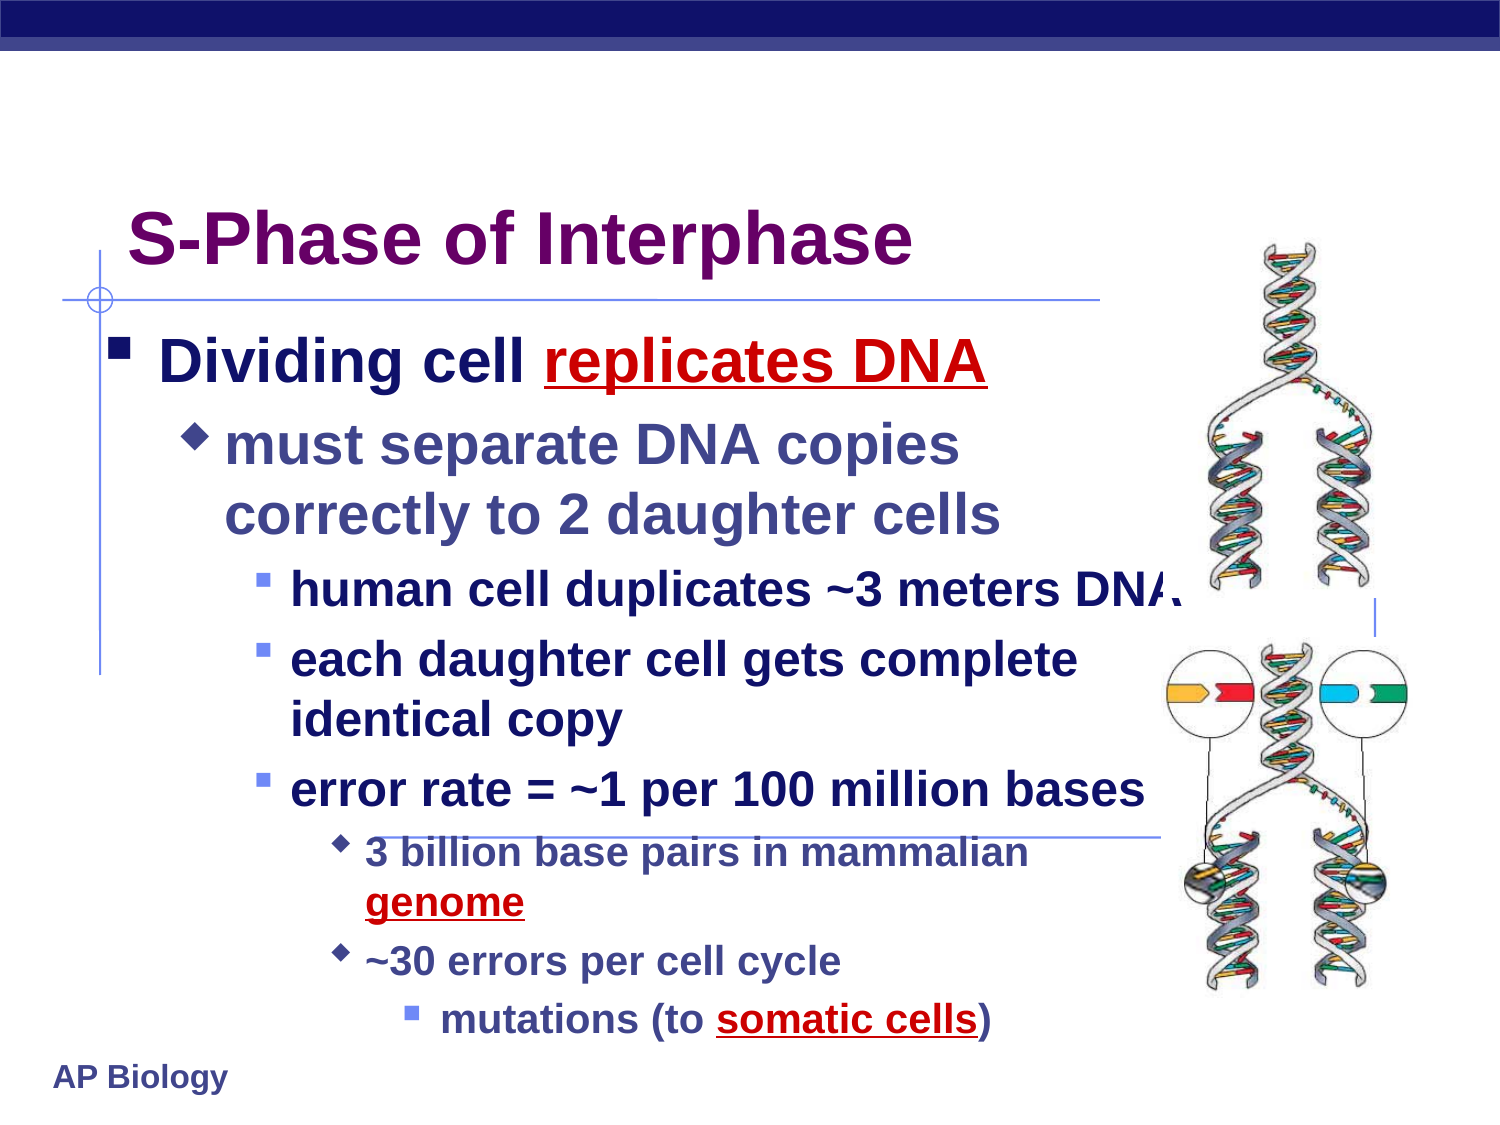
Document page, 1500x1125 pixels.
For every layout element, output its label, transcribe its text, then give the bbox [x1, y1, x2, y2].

title S-Phase of Interphase [112, 181, 1266, 294]
picture [1161, 637, 1413, 998]
picture [1163, 237, 1415, 598]
list Dividing cell replicates DNA must separate DNA copies correctly to 2 daughter cells human cell duplicates ~3 meters DNA each daughter cell gets complete identical copy error rate = ~1 per 100 million bases 3 billion base pairs in mammalian genome ~30 errors per cell cycle mutations (to somatic cells) [87, 312, 1207, 1125]
